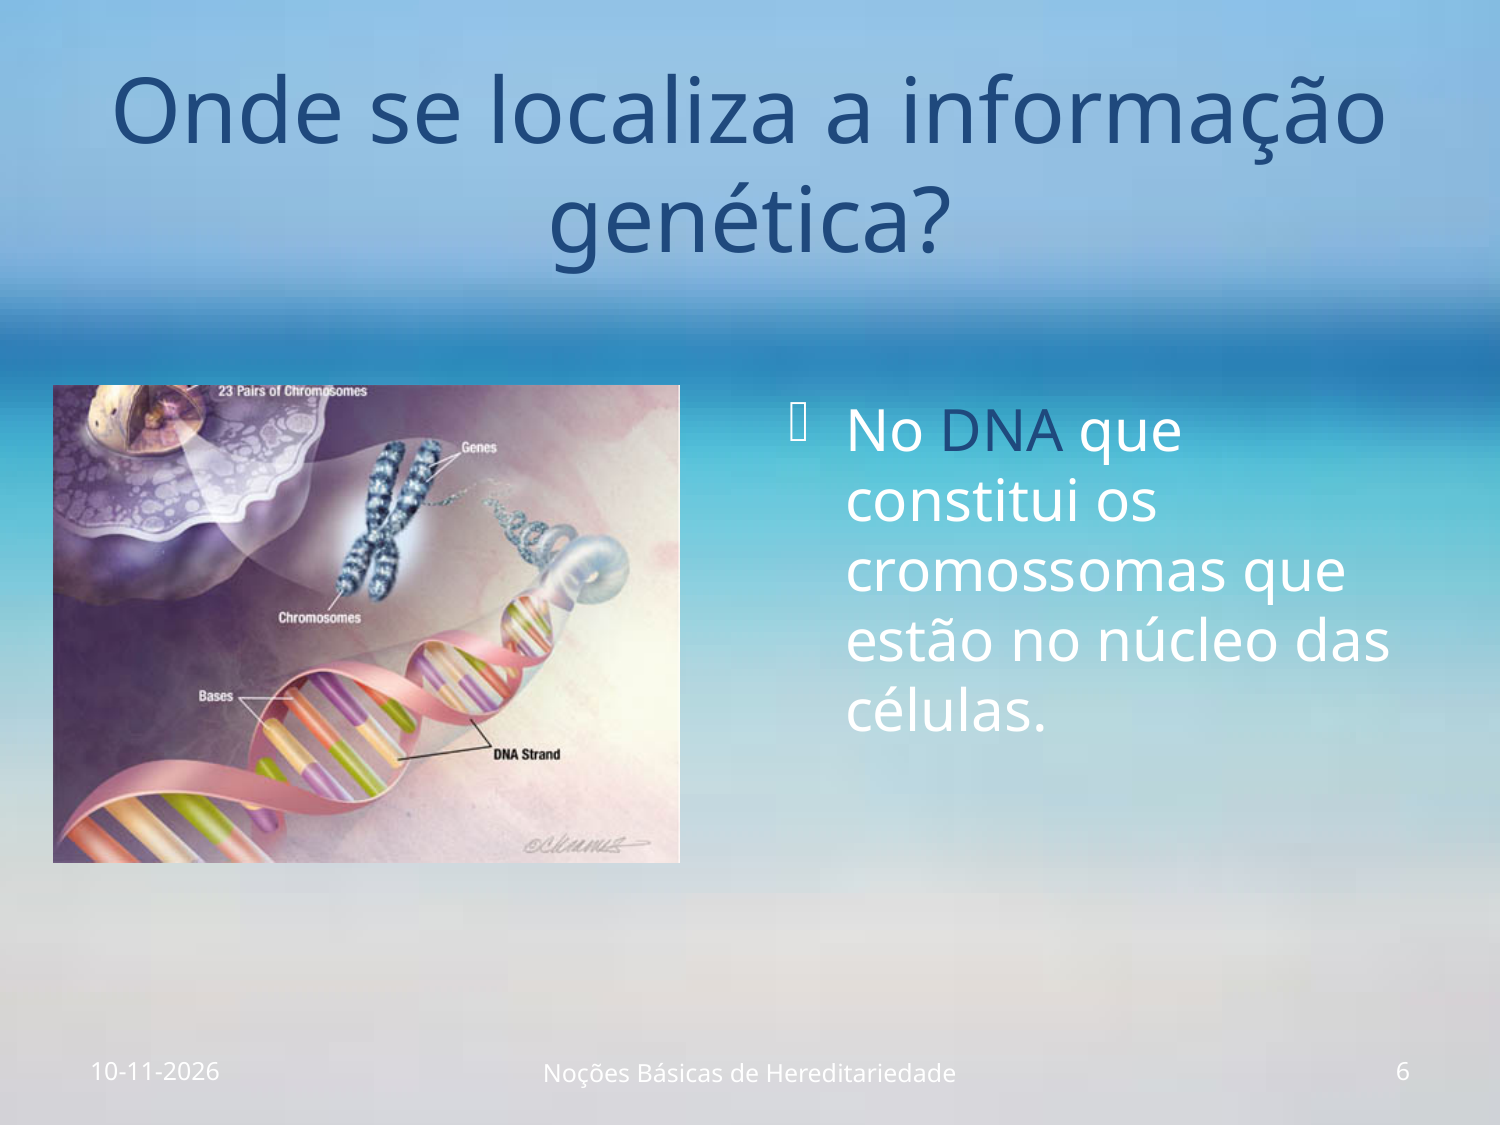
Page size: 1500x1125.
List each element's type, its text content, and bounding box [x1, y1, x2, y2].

footer Noções Básicas de Hereditariedade [512, 1042, 988, 1103]
list No DNA que constitui os cromossomas que estão no núcleo das células. [773, 385, 1449, 870]
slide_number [75, 1042, 425, 1103]
title Onde se localiza a informação genética? [75, 45, 1425, 279]
picture [0, 0, 1500, 1125]
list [52, 385, 680, 863]
slide_number 6 [1074, 1042, 1425, 1103]
